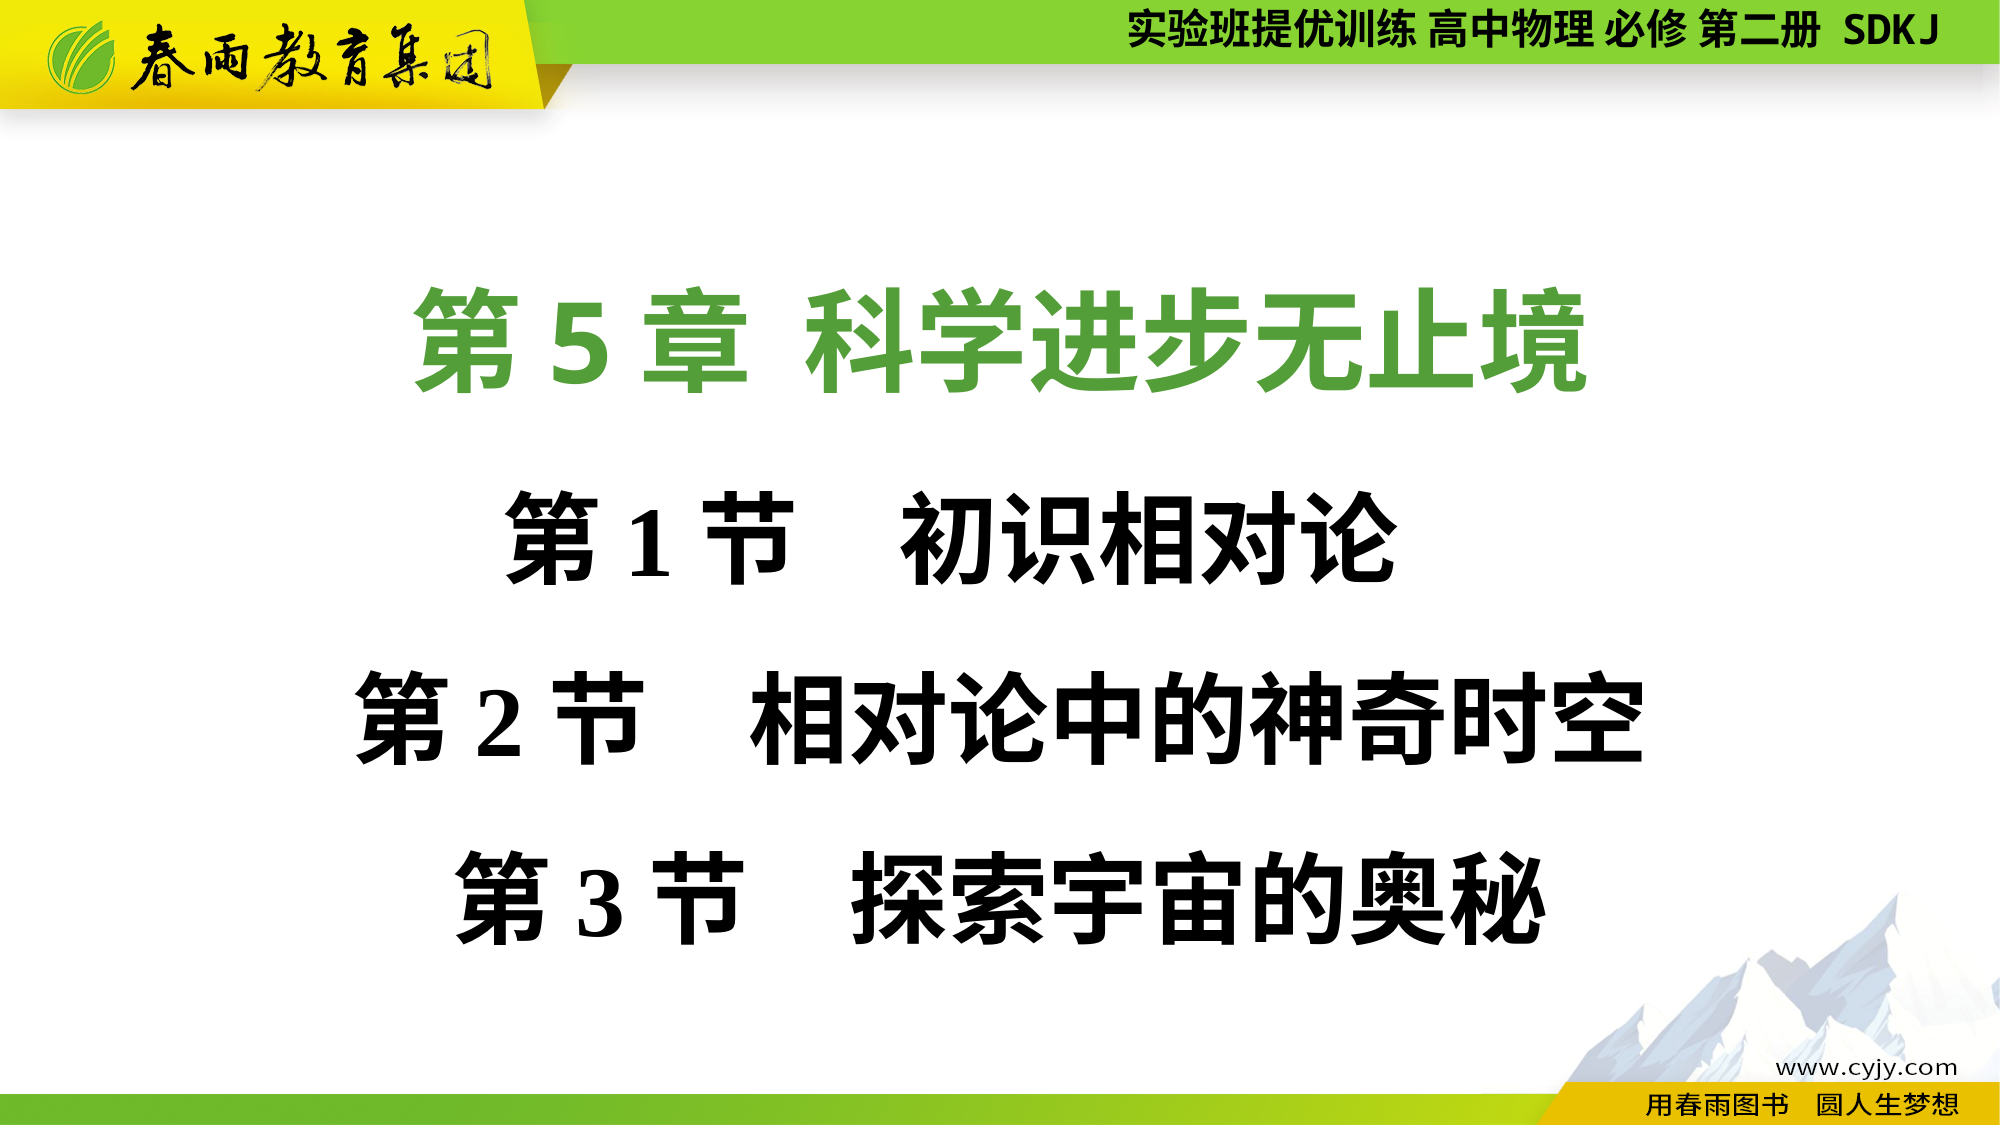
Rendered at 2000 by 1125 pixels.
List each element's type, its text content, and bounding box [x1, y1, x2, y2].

picture [0, 0, 2000, 1125]
text_box 第5章 科学进步无止境 [54, 196, 1946, 408]
text_box 第1节 初识相对论 第2节 相对论中的神奇时空 第3节 探索宇宙的奥秘 [54, 408, 1946, 964]
